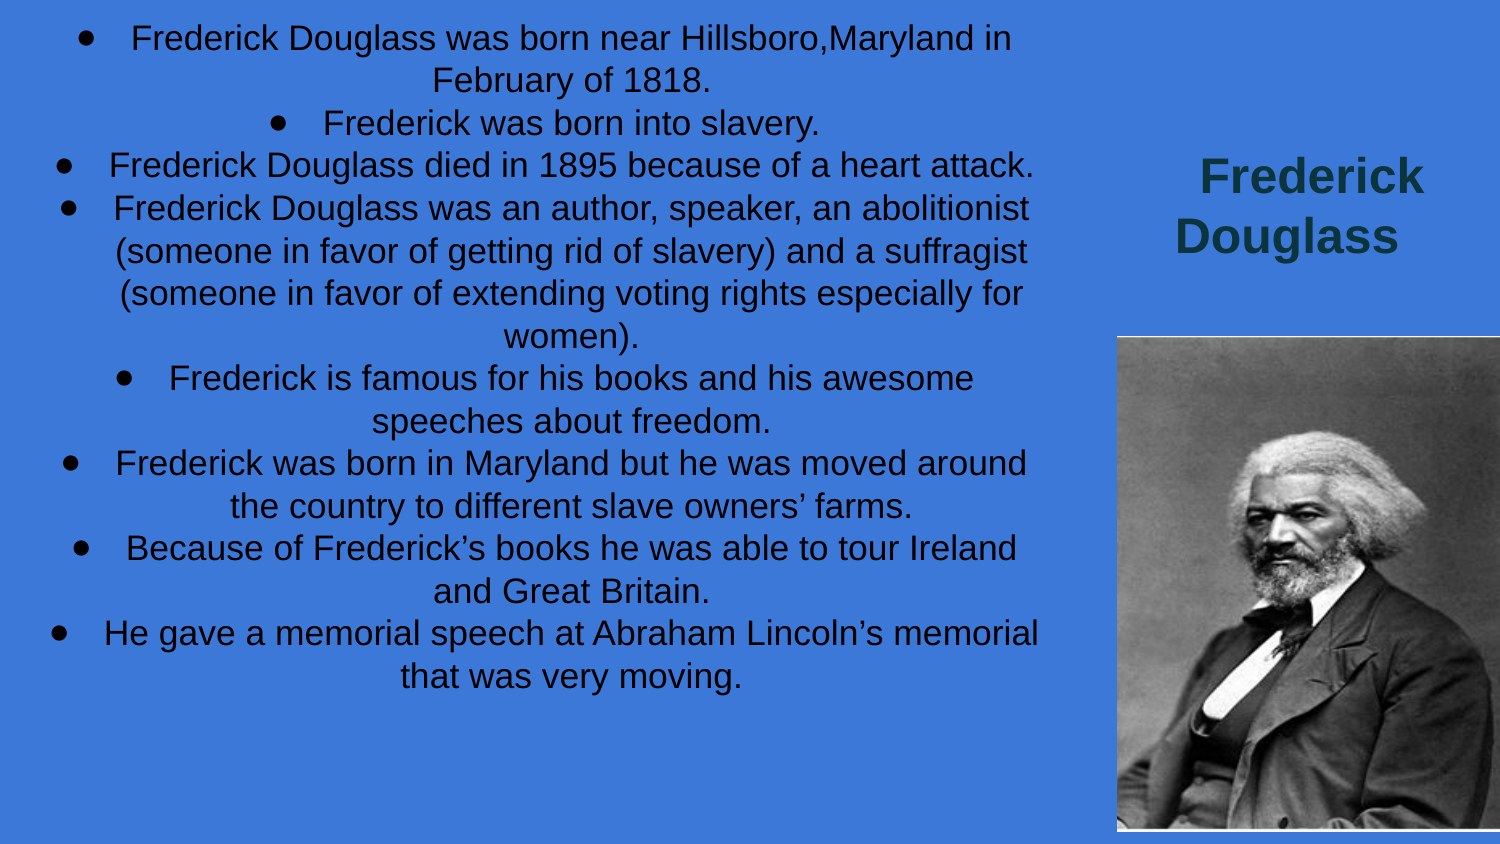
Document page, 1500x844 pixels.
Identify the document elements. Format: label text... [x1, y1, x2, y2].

picture [1117, 336, 1500, 832]
title Frederick Douglass [1101, 108, 1473, 279]
subtitle Frederick Douglass was born near Hillsboro,Maryland in February of 1818. Frederick was born into slavery. Frederick Douglass died in 1895 because of a heart attack. Frederick Douglass was an author, speaker, an abolitionist (someone in favor of getting rid of slavery) and a suffragist (someone in favor of extending voting rights especially for women). Frederick is famous for his books and his awesome speeches about freedom. Frederick was born in Maryland but he was moved around the country to different slave owners’ farms. Because of Frederick’s books he was able to tour Ireland and Great Britain. He gave a memorial speech at Abraham Lincoln’s memorial that was very moving. [11, 0, 1058, 832]
